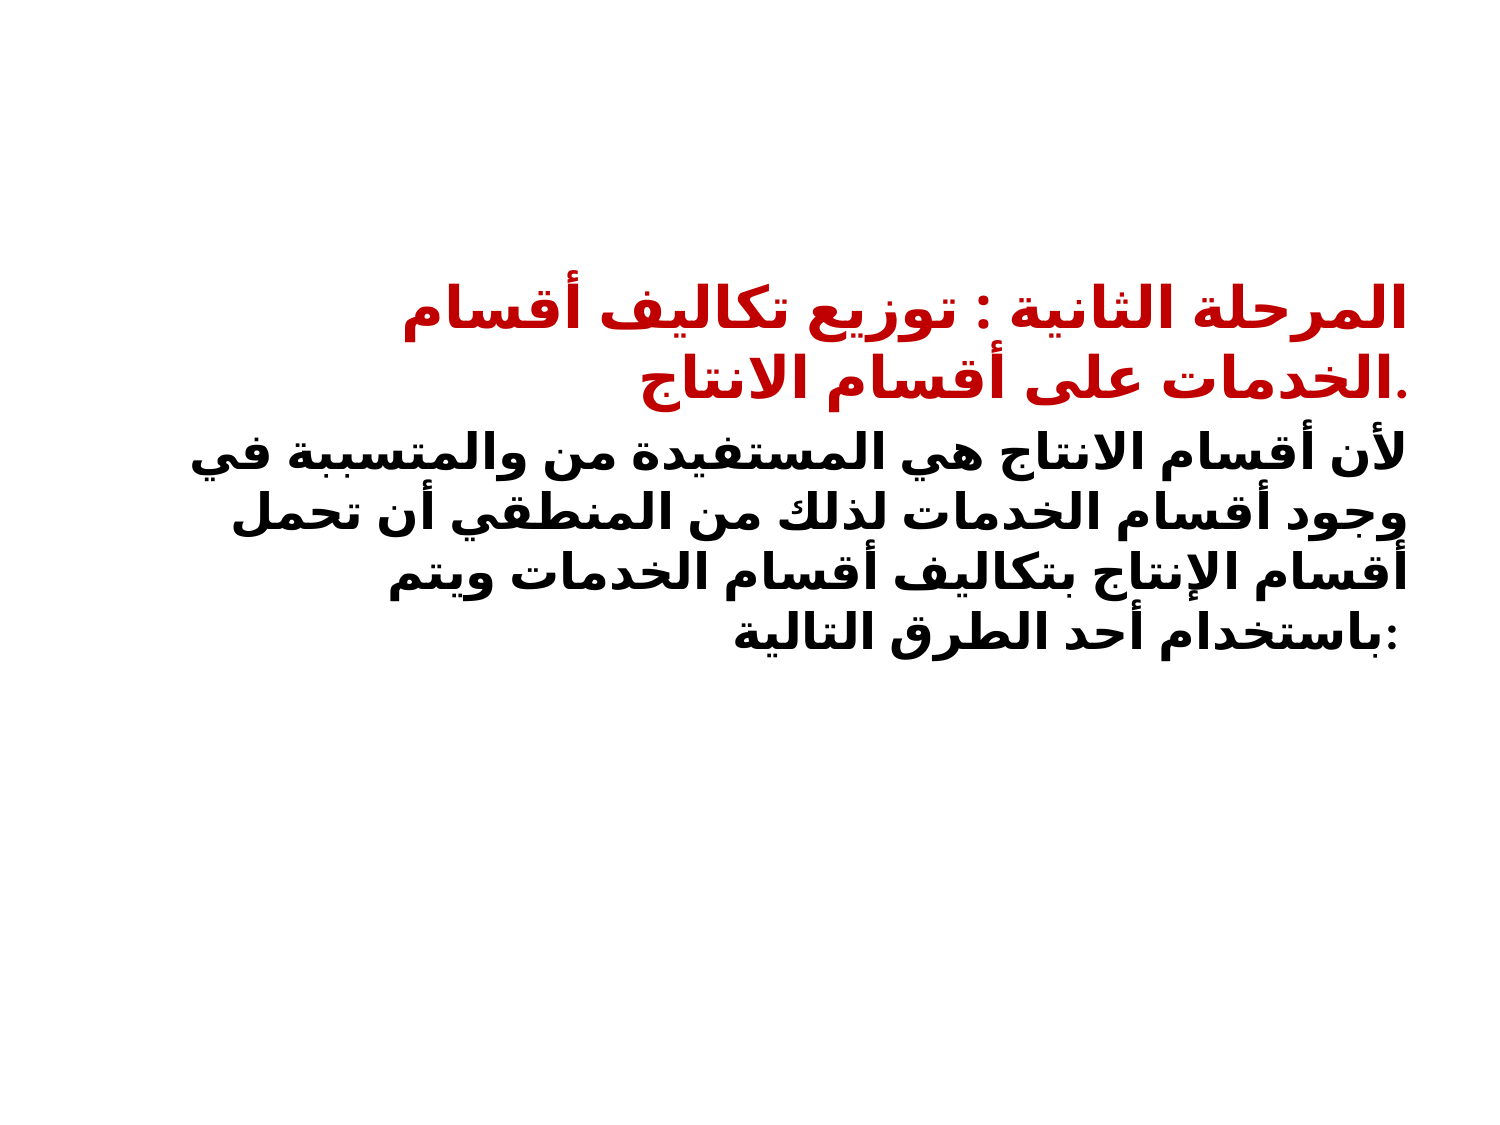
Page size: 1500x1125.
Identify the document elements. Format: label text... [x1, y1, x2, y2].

list المرحلة الثانية : توزيع تكاليف أقسام الخدمات على أقسام الانتاج. لأن أقسام الانتاج هي المستفيدة من والمتسببة في وجود أقسام الخدمات لذلك من المنطقي أن تحمل أقسام الإنتاج بتكاليف أقسام الخدمات ويتم باستخدام أحد الطرق التالية: [75, 262, 1425, 1005]
